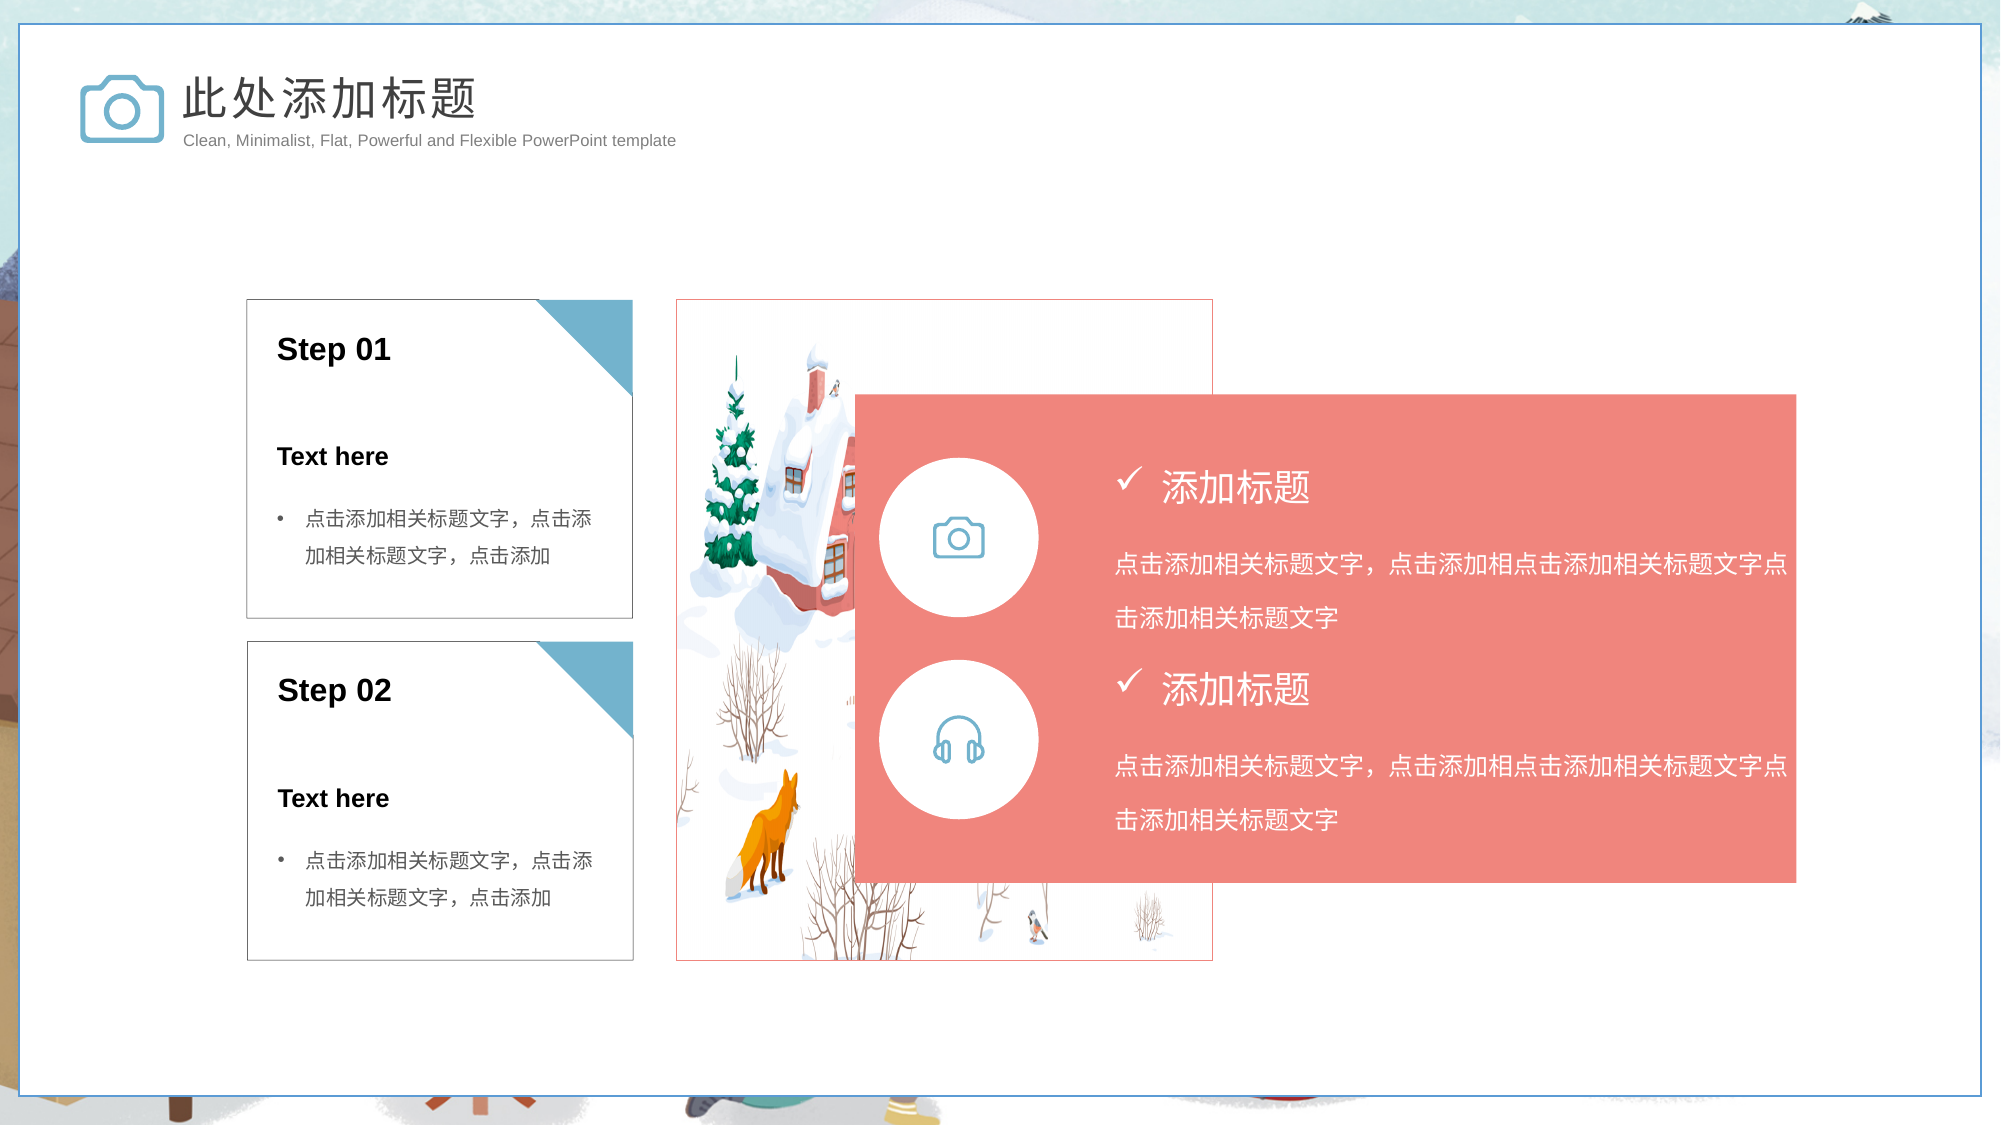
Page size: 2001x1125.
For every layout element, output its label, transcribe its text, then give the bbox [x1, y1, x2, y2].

text_box [535, 641, 634, 739]
text_box [1213, 393, 1797, 517]
text_box [1213, 842, 1797, 884]
text_box 点击添加相关标题文字，点击添加相点击添加相关标题文字点击添加相关标题文字 [1213, 719, 1820, 842]
text_box [80, 74, 165, 143]
text_box [535, 299, 633, 398]
text_box [1213, 640, 1797, 719]
text_box 添加标题 [1213, 456, 1342, 517]
text_box Text here [262, 774, 618, 821]
text_box Step 02 [262, 662, 609, 716]
text_box Step 01 [262, 320, 608, 374]
text_box [246, 640, 635, 962]
text_box 点击添加相关标题文字，点击添加相关标题文字，点击添加 [262, 485, 618, 639]
text_box 点击添加相关标题文字，点击添加相关标题文字，点击添加 [262, 827, 618, 981]
picture [0, 0, 2001, 1125]
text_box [168, 64, 983, 155]
text_box [245, 298, 634, 620]
text_box 添加标题 [1213, 658, 1342, 719]
text_box Text here [262, 432, 618, 479]
text_box 点击添加相关标题文字，点击添加相点击添加相关标题文字点击添加相关标题文字 [1213, 517, 1820, 640]
